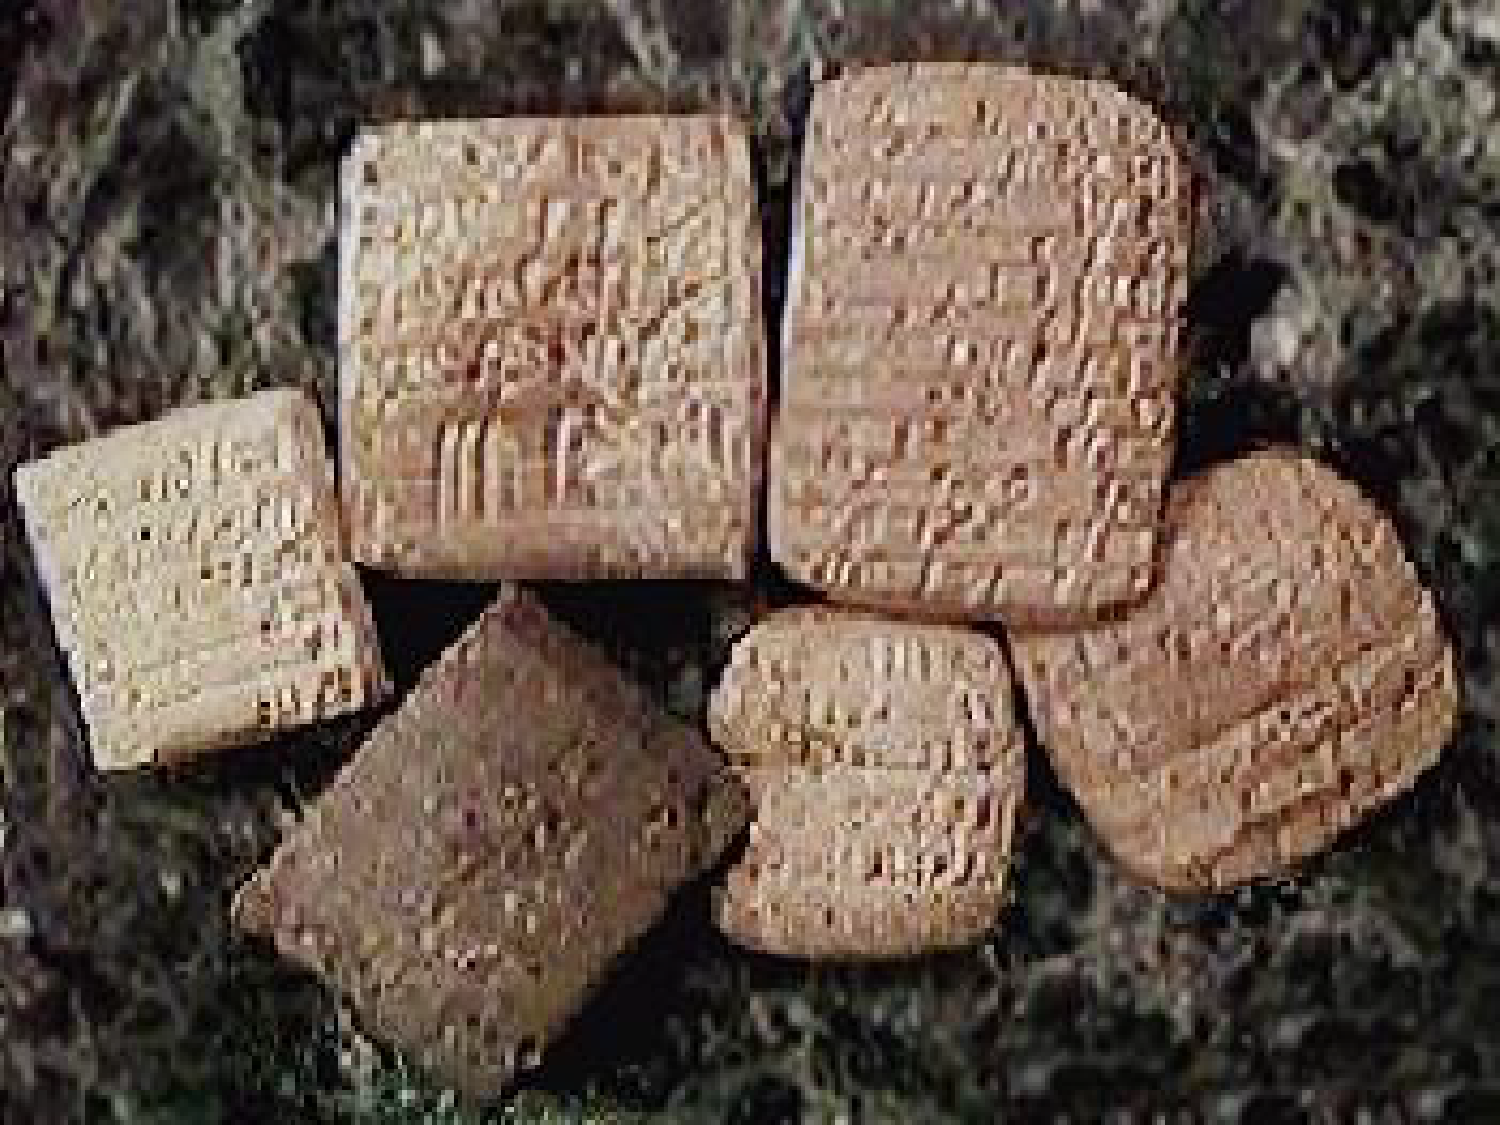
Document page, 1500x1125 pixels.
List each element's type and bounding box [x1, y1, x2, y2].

list [0, 0, 1500, 1125]
